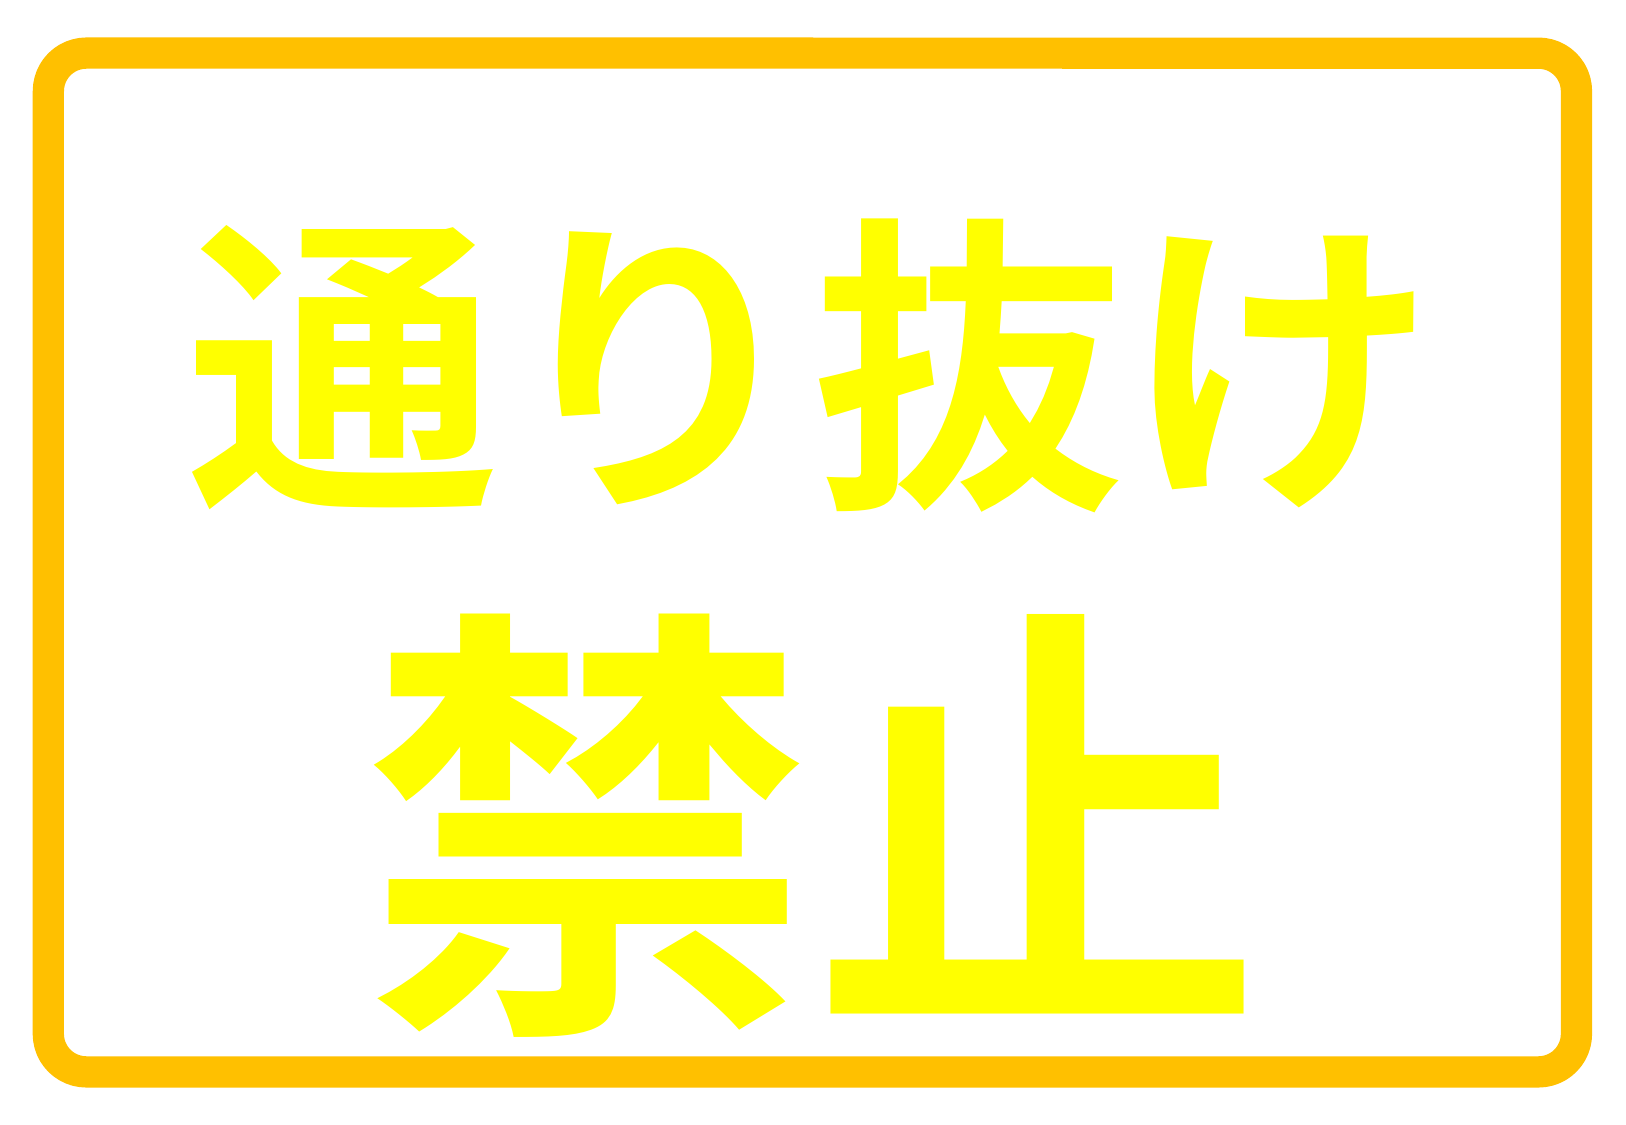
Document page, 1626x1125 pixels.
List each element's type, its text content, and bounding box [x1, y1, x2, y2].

text_box 通り抜け 禁止 [0, 164, 1625, 1094]
text_box [46, 50, 1579, 164]
